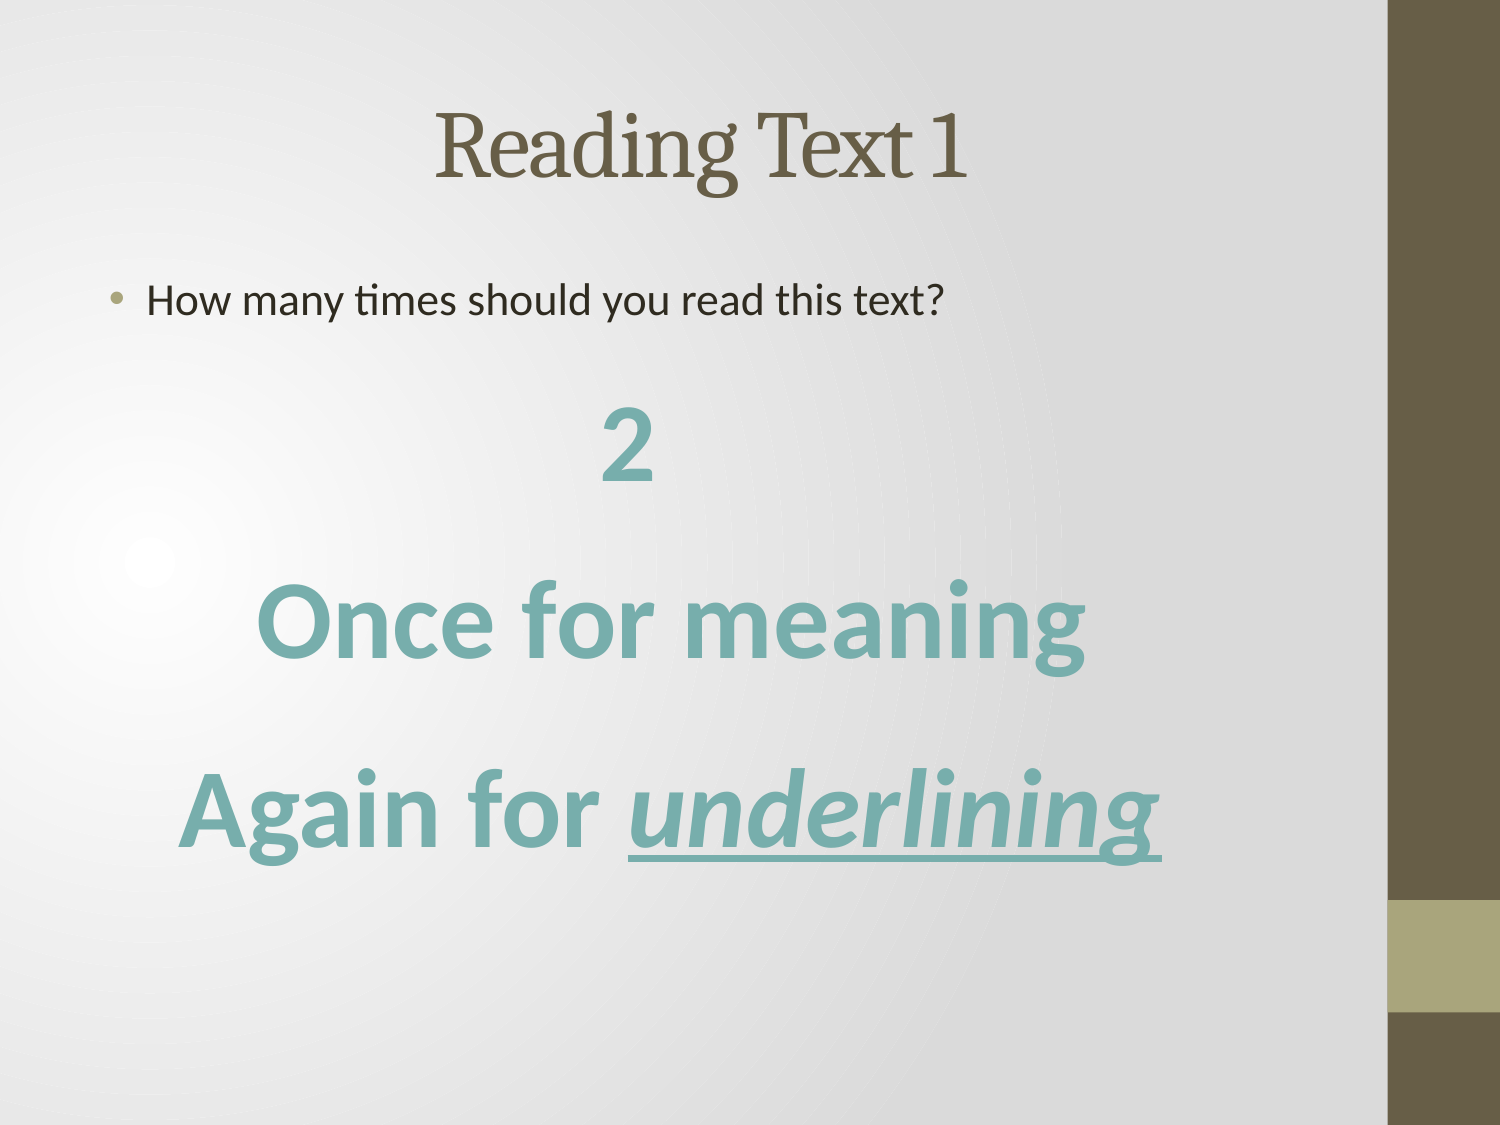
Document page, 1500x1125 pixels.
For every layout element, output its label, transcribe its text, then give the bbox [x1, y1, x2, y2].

text_box Once for meaning [241, 538, 1103, 689]
list How many times should you read this text? [75, 262, 1325, 1050]
text_box 2 [584, 361, 672, 512]
text_box Again for underlining [163, 727, 1177, 878]
title Reading Text 1 [75, 45, 1325, 233]
